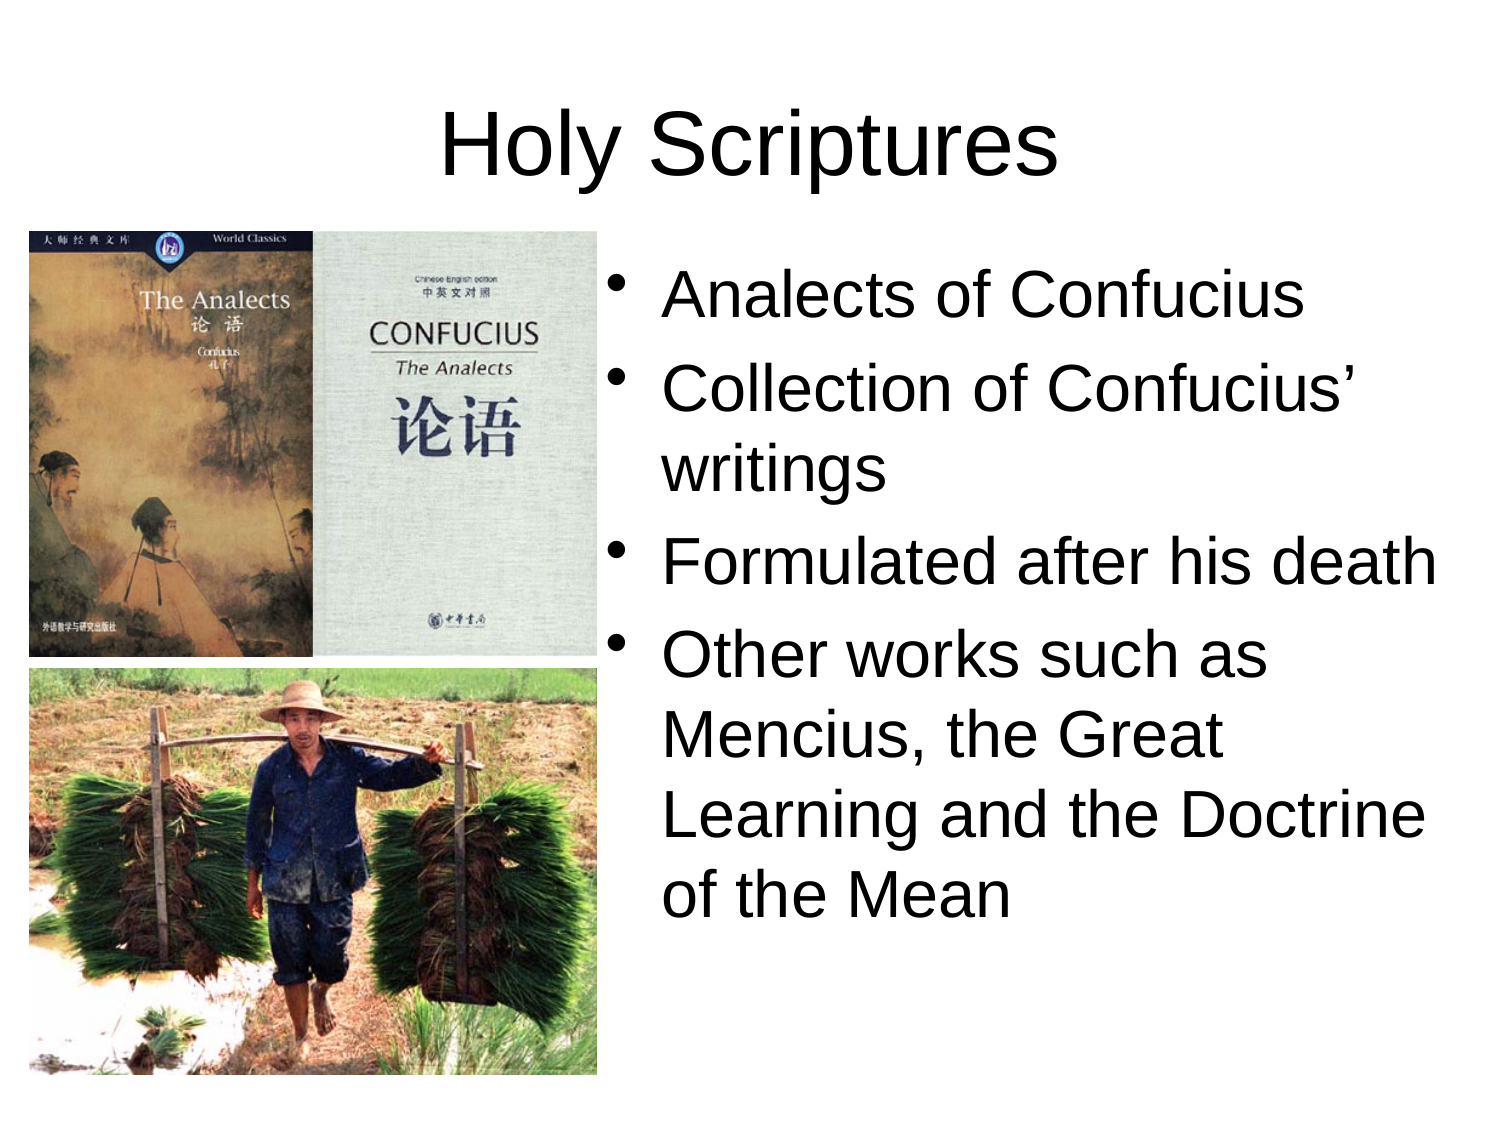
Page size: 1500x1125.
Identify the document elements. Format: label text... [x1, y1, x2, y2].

picture [29, 668, 597, 1075]
list Analects of Confucius Collection of Confucius’ writings Formulated after his death Other works such as Mencius, the Great Learning and the Doctrine of the Mean [590, 243, 1500, 1125]
title Holy Scriptures [74, 44, 1426, 233]
picture [29, 231, 597, 657]
